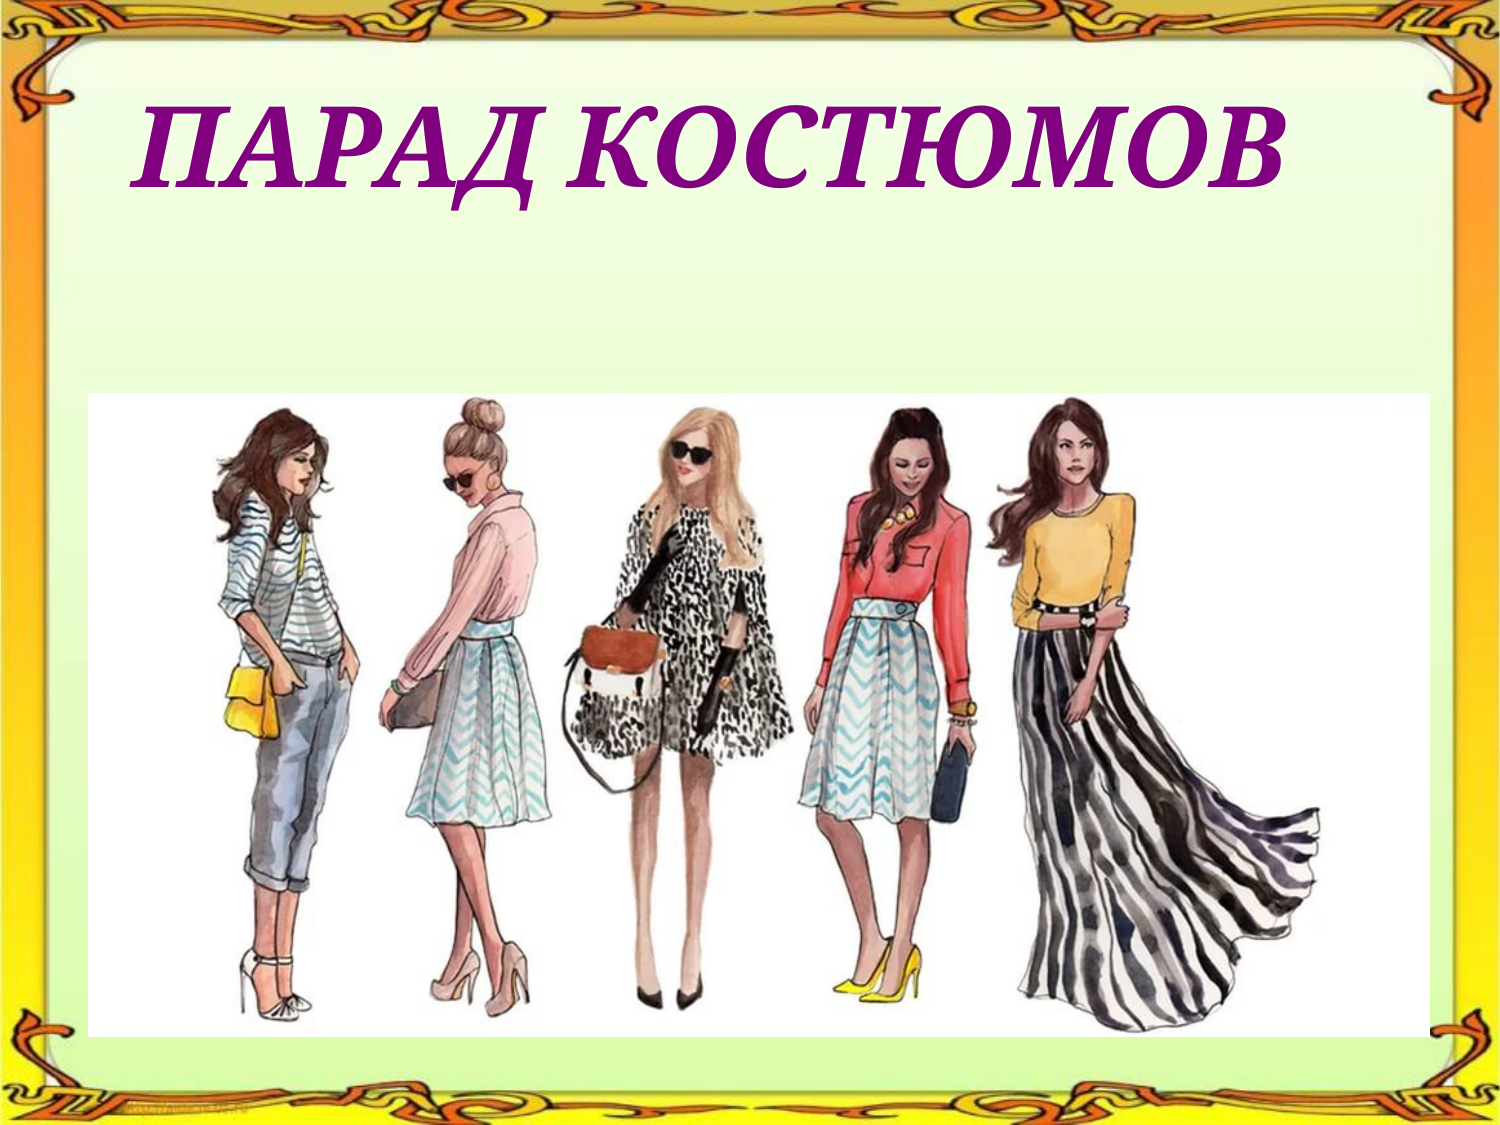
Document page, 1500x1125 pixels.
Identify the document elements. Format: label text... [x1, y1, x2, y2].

picture [0, 0, 1500, 1125]
title ПАРАД КОСТЮМОВ [0, 113, 1430, 362]
